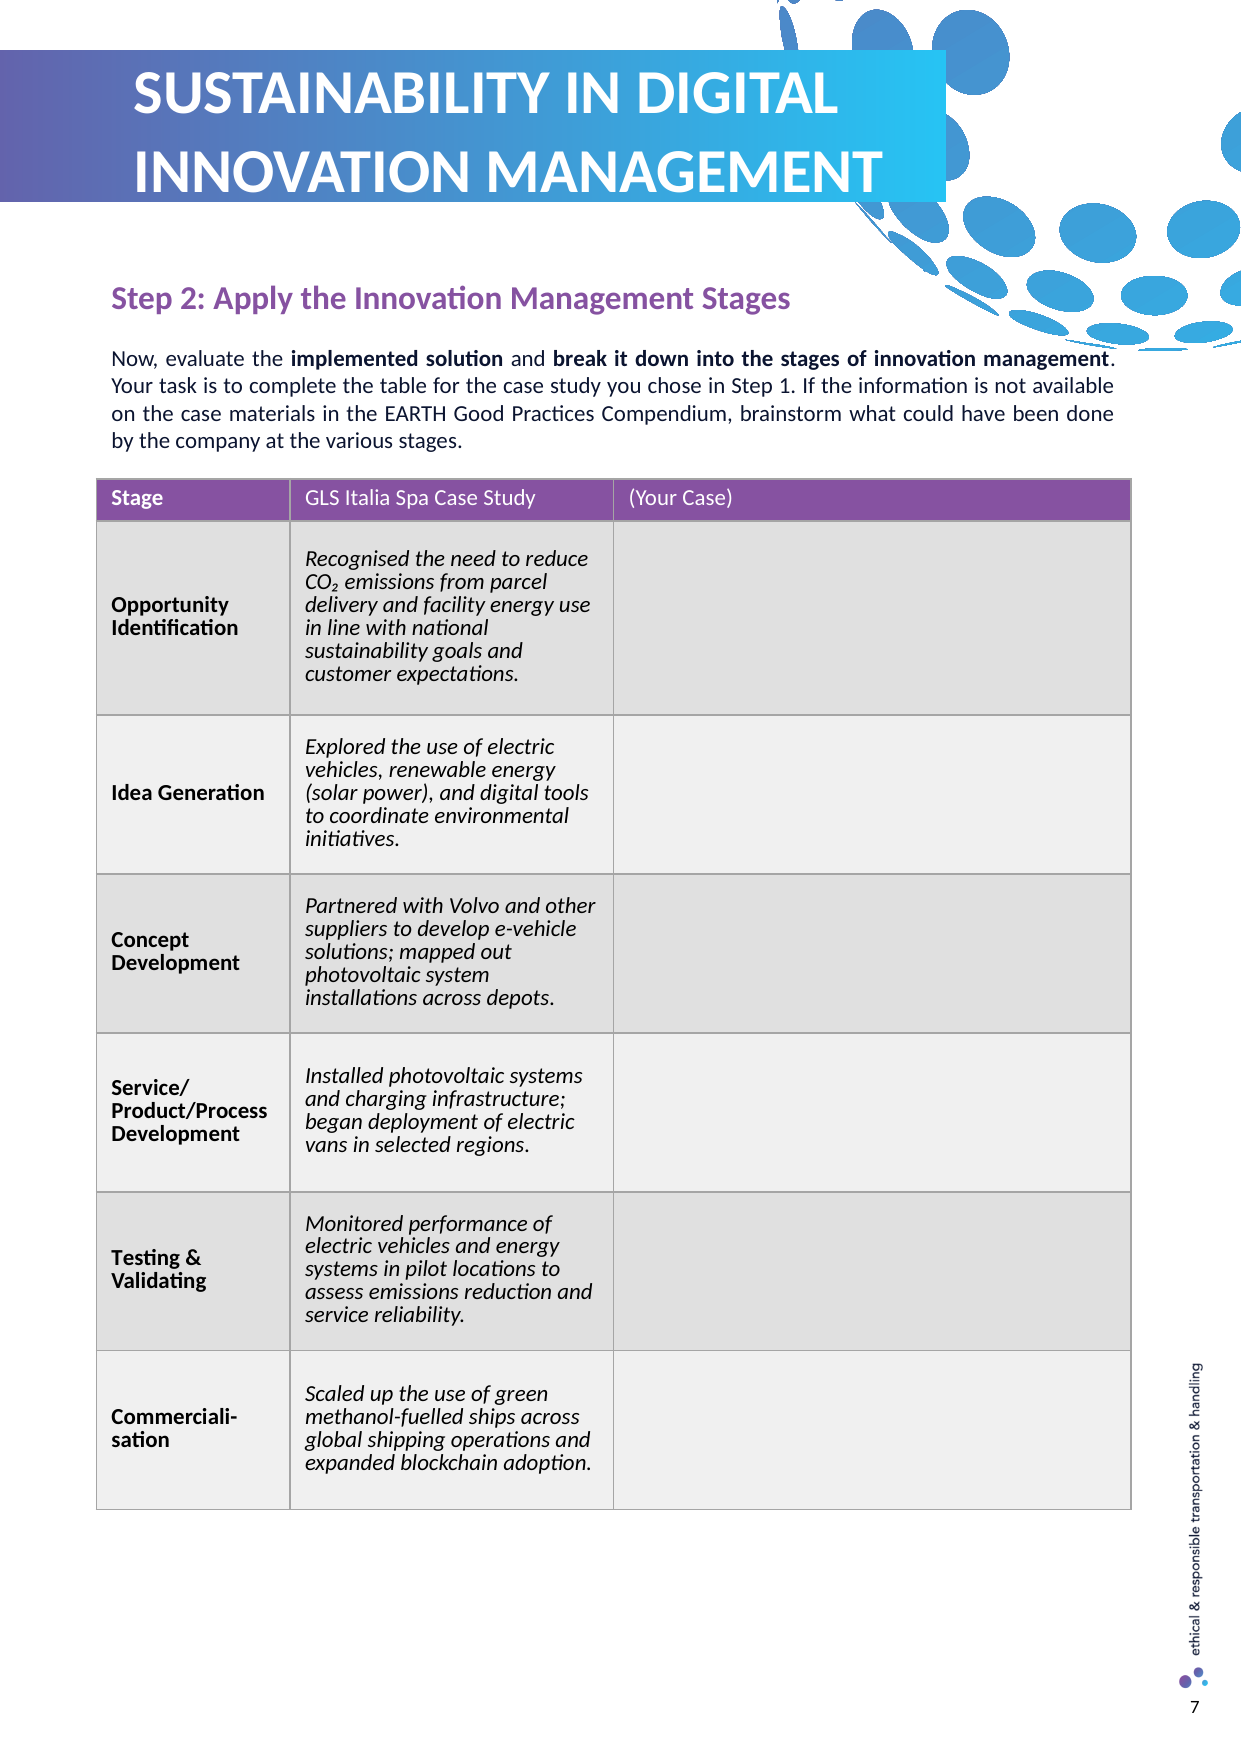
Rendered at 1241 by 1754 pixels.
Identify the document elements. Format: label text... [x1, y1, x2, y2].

text_box [855, 202, 939, 276]
table_cell Commerciali-sation [97, 1351, 289, 1509]
table_cell [614, 716, 1130, 873]
text_box [1026, 270, 1094, 312]
table_cell [614, 1193, 1130, 1350]
table_cell Monitored performance of electric vehicles and energy systems in pilot locations to assess emissions reduction and service reliability. [291, 1193, 613, 1350]
text_box [1009, 310, 1069, 336]
table_cell Installed photovoltaic systems and charging infrastructure; began deployment of electric vans in selected regions. [291, 1034, 613, 1191]
table_cell Partnered with Volvo and other suppliers to develop e-vehicle solutions; mapped out photovoltaic system installations across depots. [291, 875, 613, 1032]
text_box [1221, 112, 1241, 172]
text_box [1213, 340, 1241, 348]
text_box [1059, 203, 1137, 263]
text_box [1086, 323, 1149, 345]
text_box [1167, 200, 1240, 258]
table_cell Idea Generation [97, 716, 289, 873]
text_box [946, 256, 1008, 299]
text_box [1174, 321, 1233, 343]
table_header Stage [97, 480, 289, 520]
table_cell Concept Development [97, 875, 289, 1032]
table_cell Recognised the need to reduce CO₂ emissions from parcel delivery and facility energy use in line with national sustainability goals and customer expectations. [291, 522, 613, 714]
text_box [946, 114, 970, 181]
table_cell [614, 1351, 1130, 1509]
slide_number 7 [1153, 1676, 1215, 1736]
text_box [788, 0, 800, 4]
list SUSTAINABILITY IN DIGITAL INNOVATION MANAGEMENT [0, 50, 946, 202]
text_box [779, 6, 799, 50]
text_box [932, 10, 1010, 95]
text_box [945, 285, 999, 316]
text_box [852, 9, 913, 50]
table_cell [614, 875, 1130, 1032]
table_header (Your Case) [614, 480, 1130, 520]
text_box [963, 196, 1036, 257]
table_cell Service/ Product/Process Development [97, 1034, 289, 1191]
text_box [1121, 276, 1188, 316]
picture [1179, 1357, 1217, 1680]
table_cell [614, 522, 1130, 714]
table_cell Explored the use of electric vehicles, renewable energy (solar power), and digital tools to coordinate environmental initiatives. [291, 716, 613, 873]
table_header GLS Italia Spa Case Study [291, 480, 613, 520]
table_cell [614, 1034, 1130, 1191]
table_cell Scaled up the use of green methanol-fuelled ships across global shipping operations and expanded blockchain adoption. [291, 1351, 613, 1509]
text_box [888, 202, 949, 243]
list Step 2: Apply the Innovation Management Stages Now, evaluate the implemented solution and break it down into the stages of innovation management. Your task is to complete the table for the case study you chose in Step 1. If the information is not available on the case materials in the EARTH Good Practices Compendium, brainstorm what could have been done by the company at the various stages. [96, 268, 1131, 478]
text_box [1220, 270, 1241, 306]
table_cell Testing & Validating [97, 1193, 289, 1350]
table_cell Opportunity Identification [97, 522, 289, 714]
text_box [1065, 339, 1117, 349]
